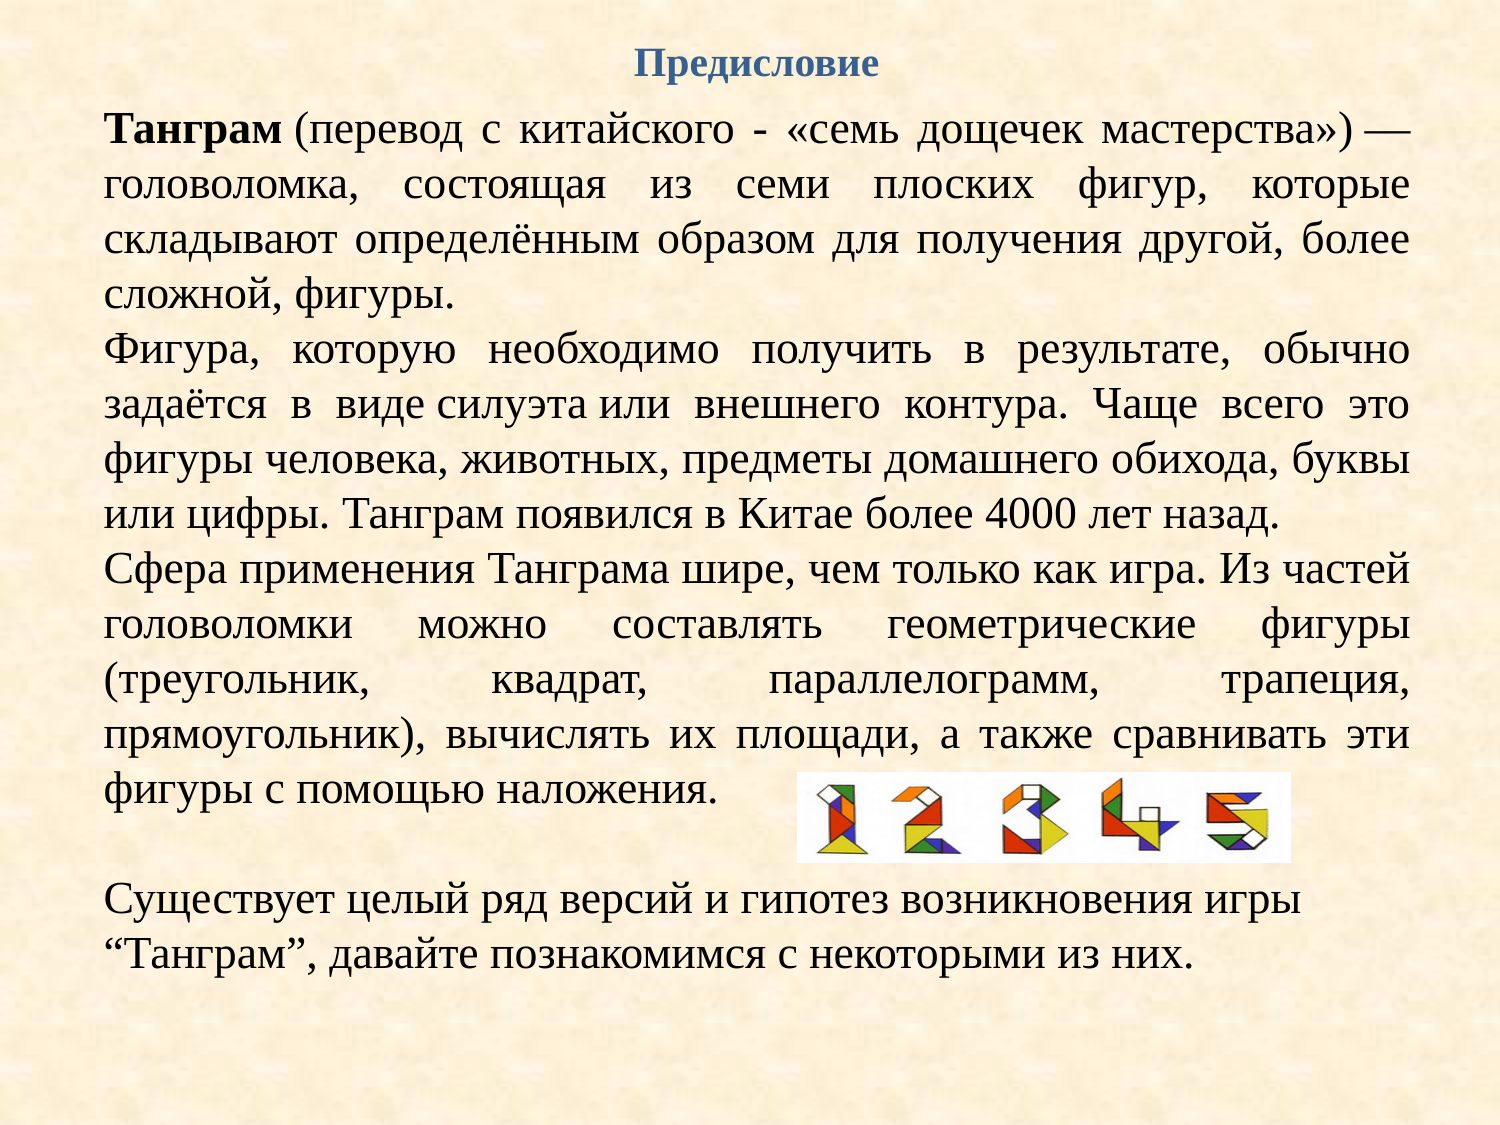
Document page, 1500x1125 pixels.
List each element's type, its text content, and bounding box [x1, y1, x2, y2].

title Предисловие [88, 19, 1425, 90]
picture [0, 0, 1500, 1125]
list Танграм (перевод с китайского - «семь дощечек мастерства») — головоломка, состоящая из семи плоских фигур, которые складывают определённым образом для получения другой, более сложной, фигуры. Фигура, которую необходимо получить в результате, обычно задаётся в виде силуэта или внешнего контура. Чаще всего это фигуры человека, животных, предметы домашнего обихода, буквы или цифры. Танграм появился в Китае более 4000 лет назад. Сфера применения Танграма шире, чем только как игра. Из частей головоломки можно составлять геометрические фигуры (треугольник, квадрат, параллелограмм, трапеция, прямоугольник), вычислять их площади, а также сравнивать эти фигуры с помощью наложения. Существует целый ряд версий и гипотез возникновения игры “Танграм”, давайте познакомимся с некоторыми из них. [88, 90, 1427, 1035]
